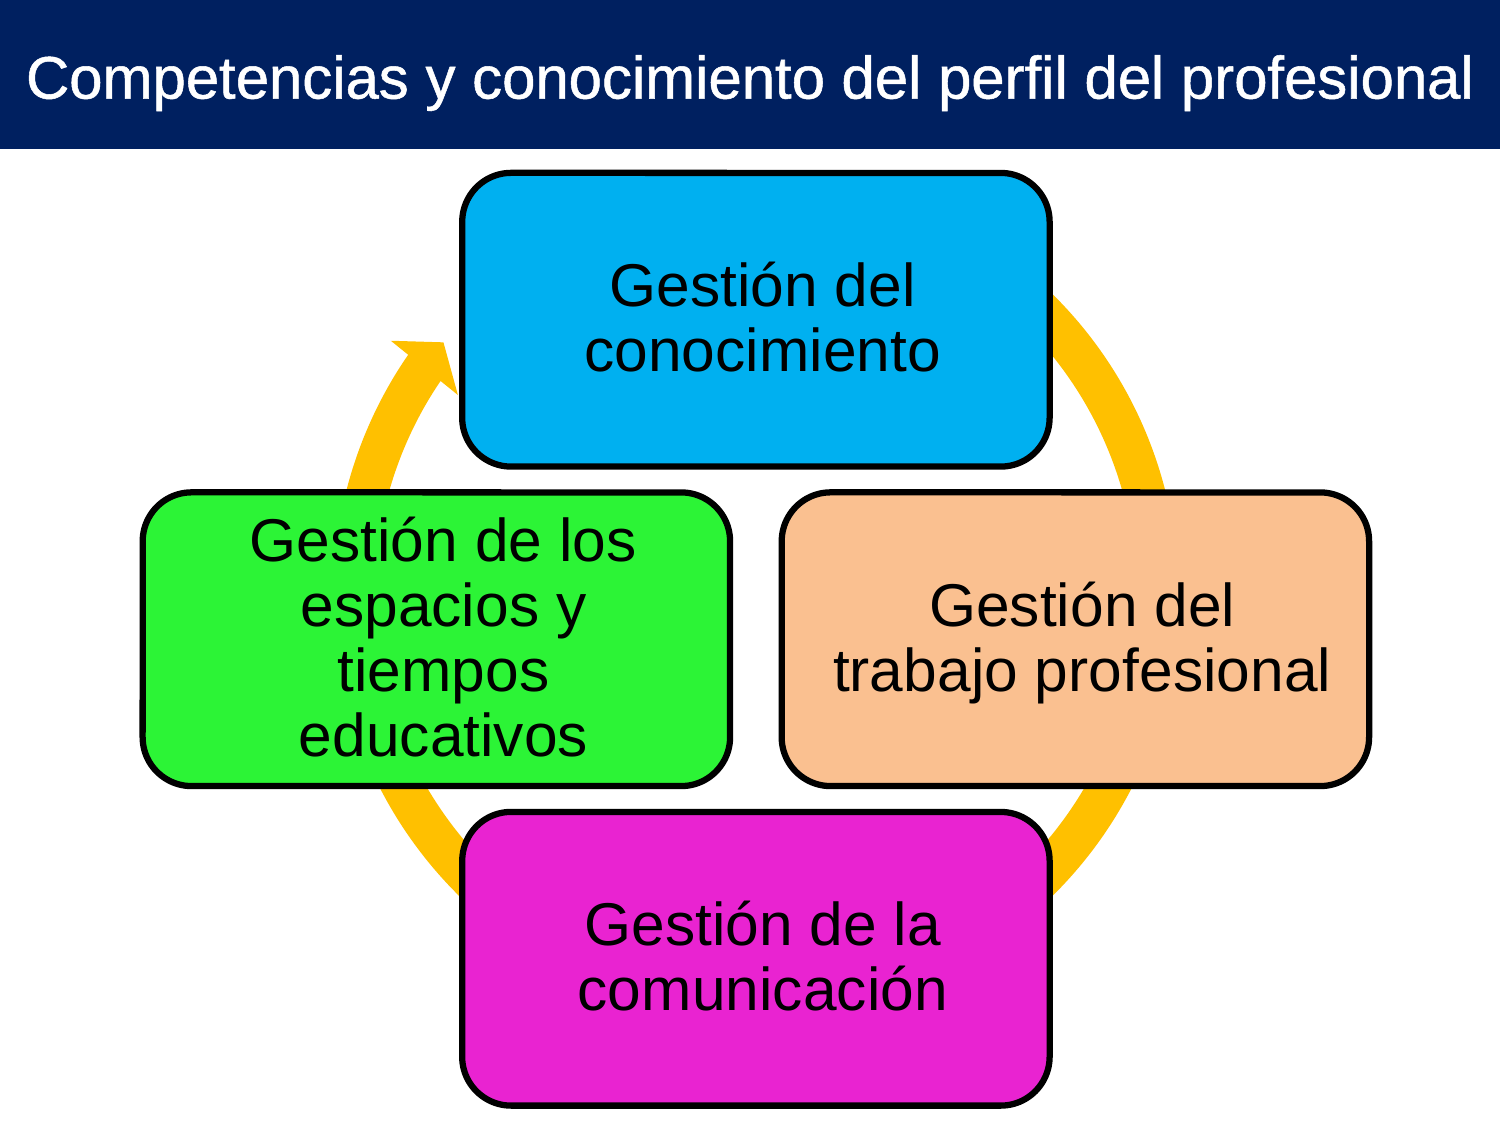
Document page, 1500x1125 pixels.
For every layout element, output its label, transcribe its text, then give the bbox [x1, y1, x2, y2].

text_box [29, 172, 1483, 1107]
title Competencias y conocimiento del perfil del profesional [0, 0, 1500, 149]
